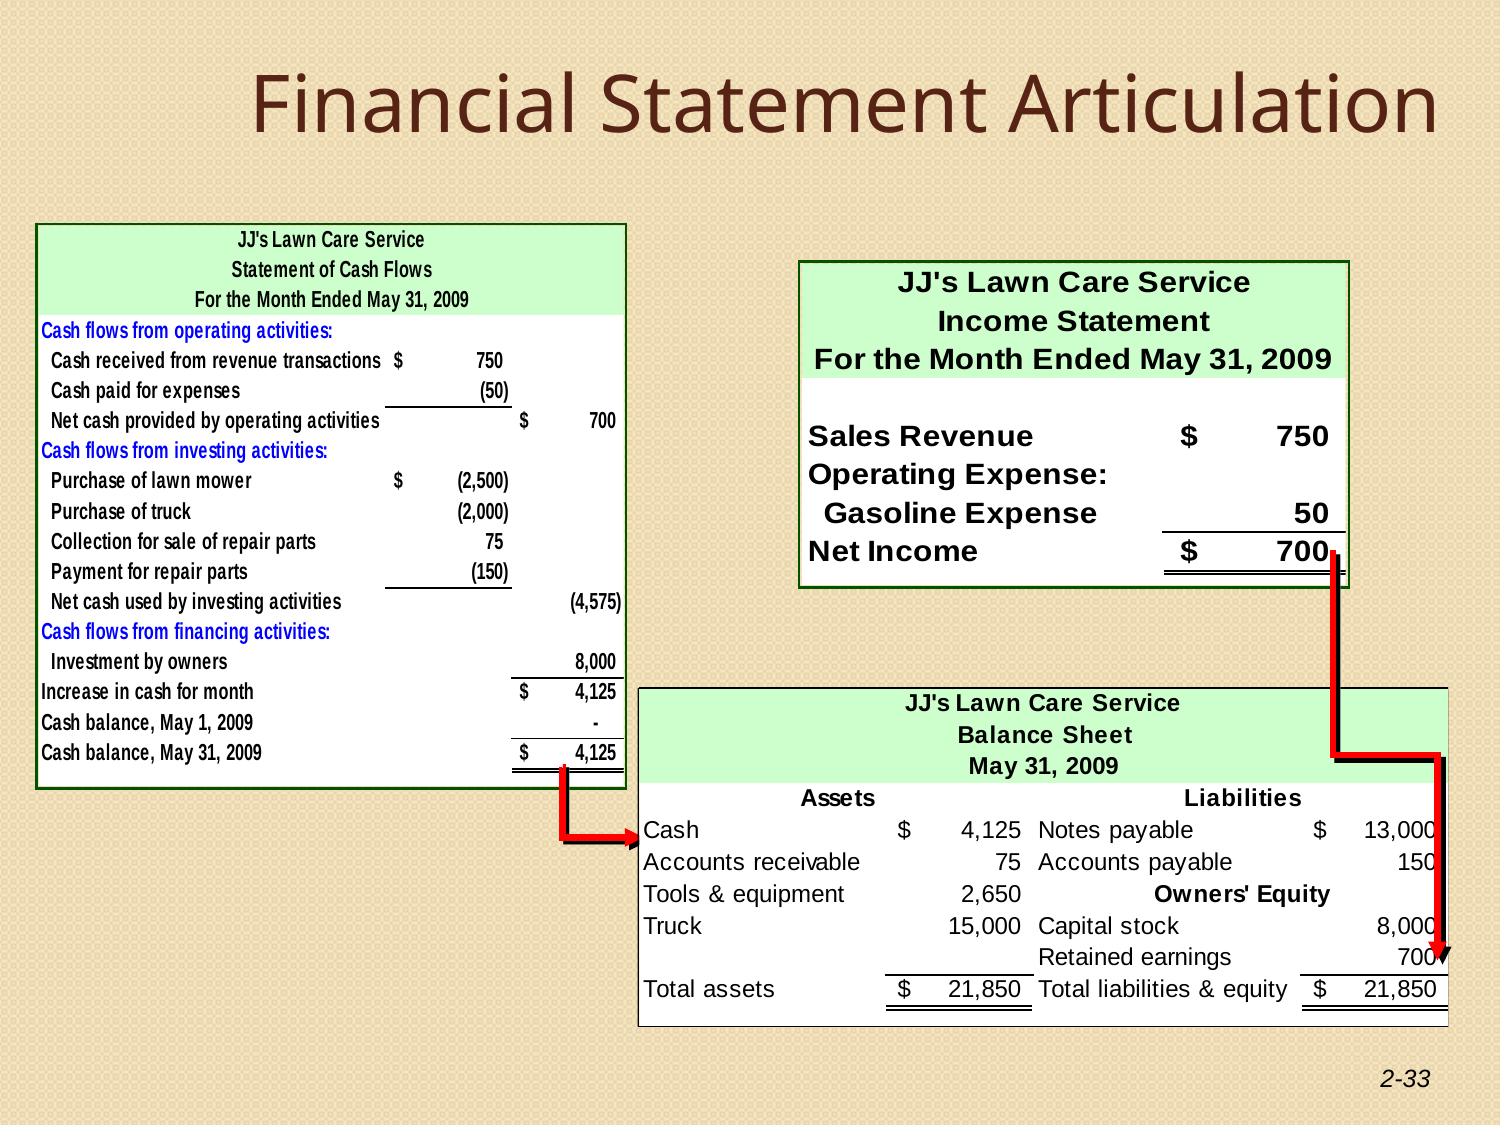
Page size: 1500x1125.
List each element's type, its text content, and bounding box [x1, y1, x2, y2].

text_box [637, 687, 1451, 1029]
text_box Financial Statement Articulation [235, 45, 1466, 233]
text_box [37, 224, 644, 838]
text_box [799, 262, 1438, 961]
